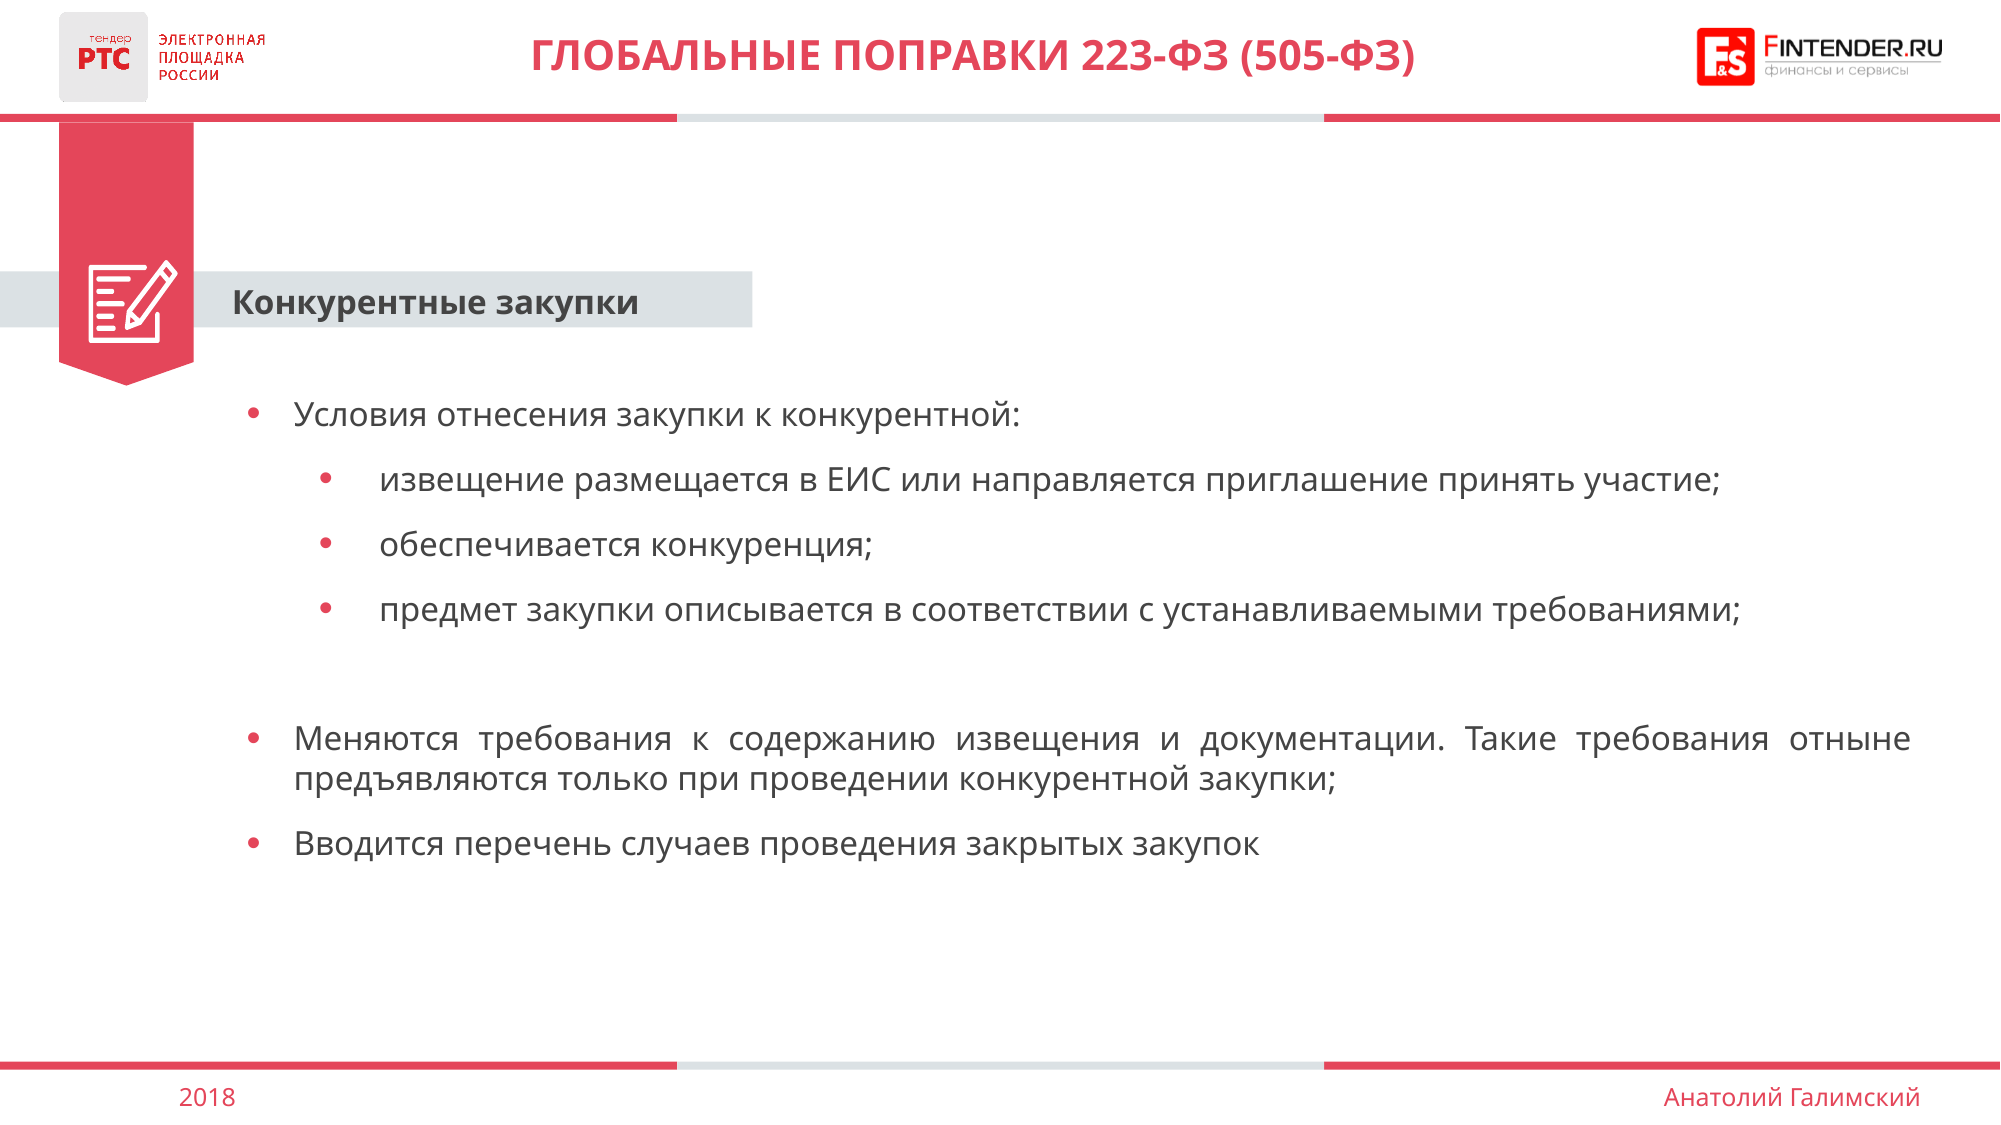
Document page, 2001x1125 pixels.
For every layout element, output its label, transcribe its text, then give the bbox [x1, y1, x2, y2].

text_box 2018 [0, 1073, 415, 1119]
text_box Анатолий Галимский [1584, 1073, 2000, 1119]
text_box [124, 260, 178, 330]
text_box [0, 270, 58, 328]
text_box [88, 264, 160, 343]
title ГЛОБАЛЬНЫЕ ПОПРАВКИ 223-фз (505-фз) [294, 0, 1652, 114]
picture [59, 12, 265, 102]
text_box Конкурентные закупки [231, 281, 960, 322]
picture [1696, 18, 1942, 95]
text_box Условия отнесения закупки к конкурентной: извещение размещается в ЕИС или направляется приглашение принять участие; обеспечивается конкуренция; предмет закупки описывается в соответствии с устанавливаемыми требованиями; Меняются требования к содержанию извещения и документации. Такие требования отныне предъявляются только при проведении конкурентной закупки; Вводится перечень случаев проведения закрытых закупок [231, 385, 1929, 870]
text_box [58, 121, 195, 387]
text_box [195, 270, 753, 328]
